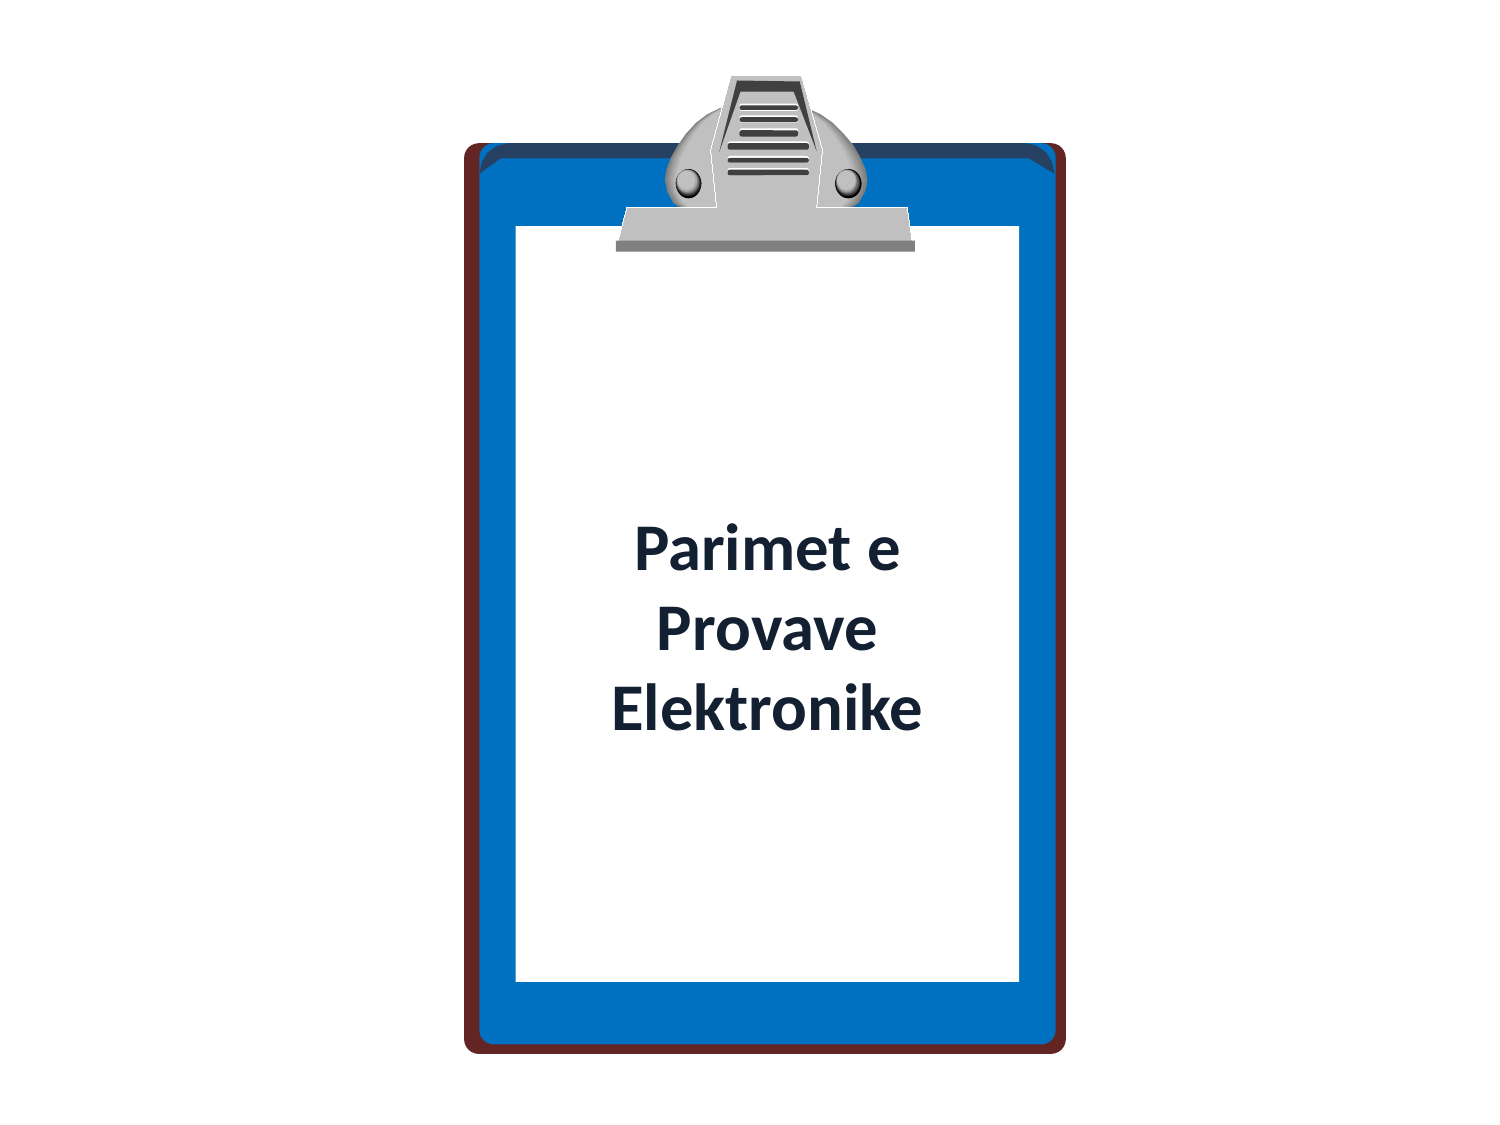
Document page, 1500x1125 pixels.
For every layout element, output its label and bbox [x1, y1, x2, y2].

text_box [463, 74, 1067, 1056]
